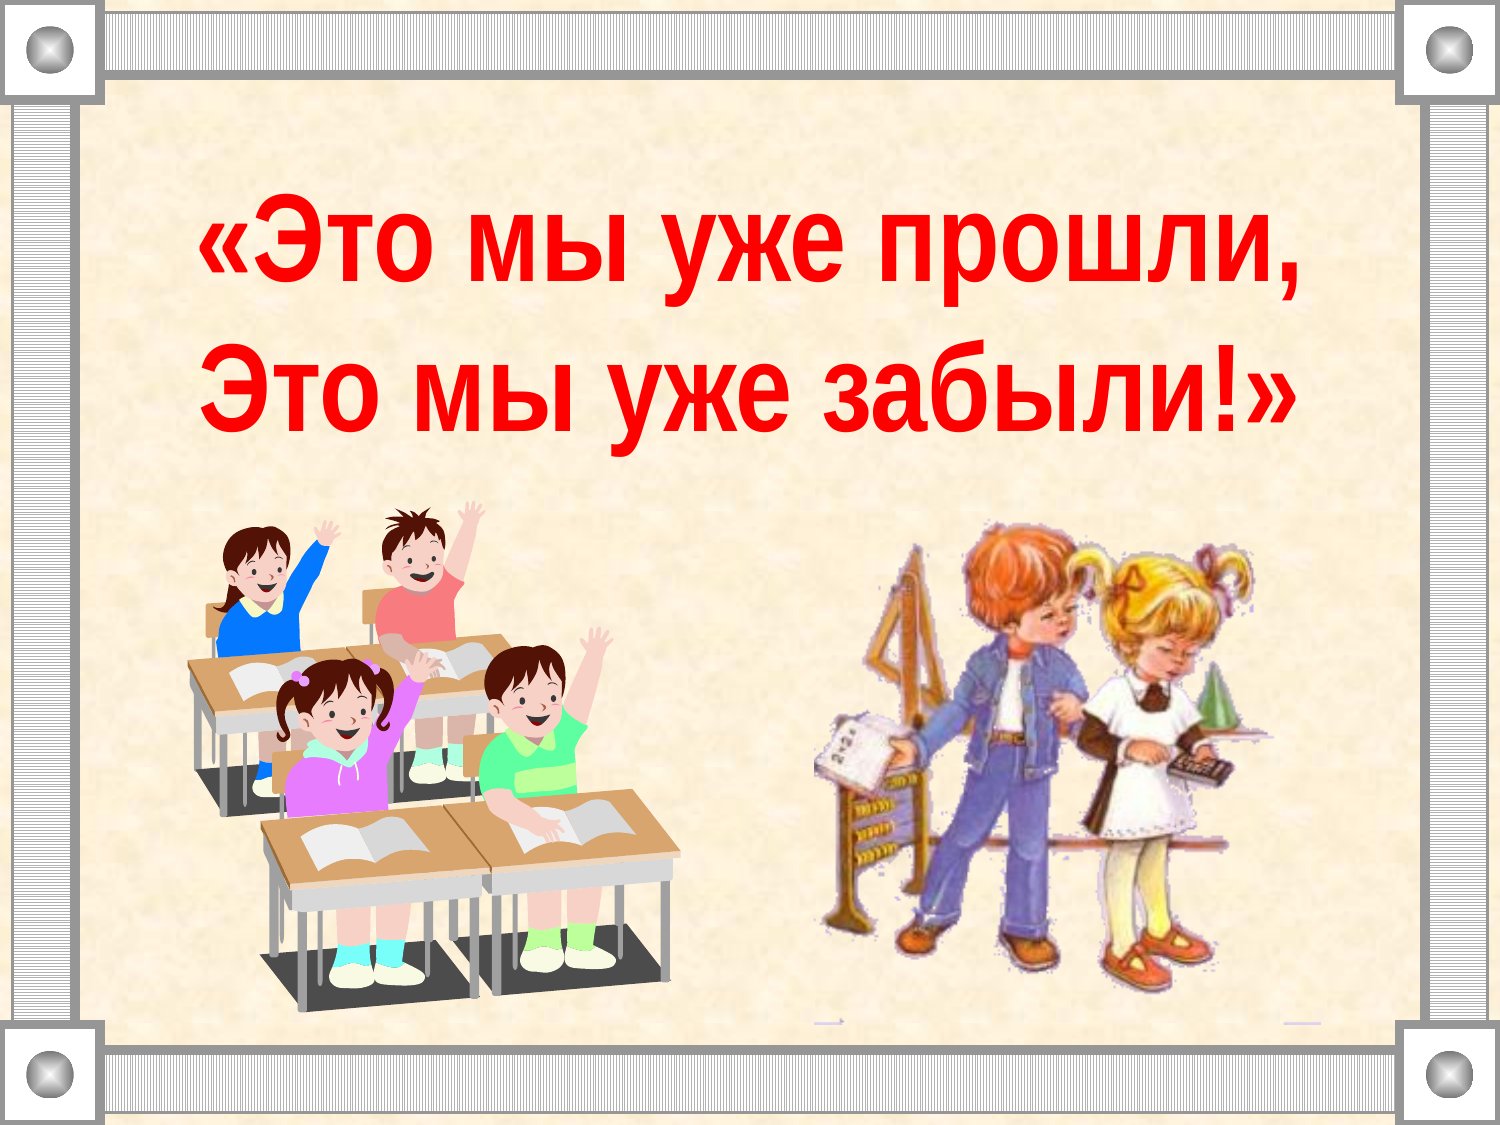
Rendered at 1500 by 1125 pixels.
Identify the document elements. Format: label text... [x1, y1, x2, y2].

title «Это мы уже прошли, Это мы уже забыли!» [112, 212, 1388, 401]
picture [80, 80, 1420, 1045]
picture [105, 0, 1395, 11]
picture [105, 1114, 1395, 1125]
picture [0, 105, 11, 1020]
picture [1489, 105, 1500, 1020]
